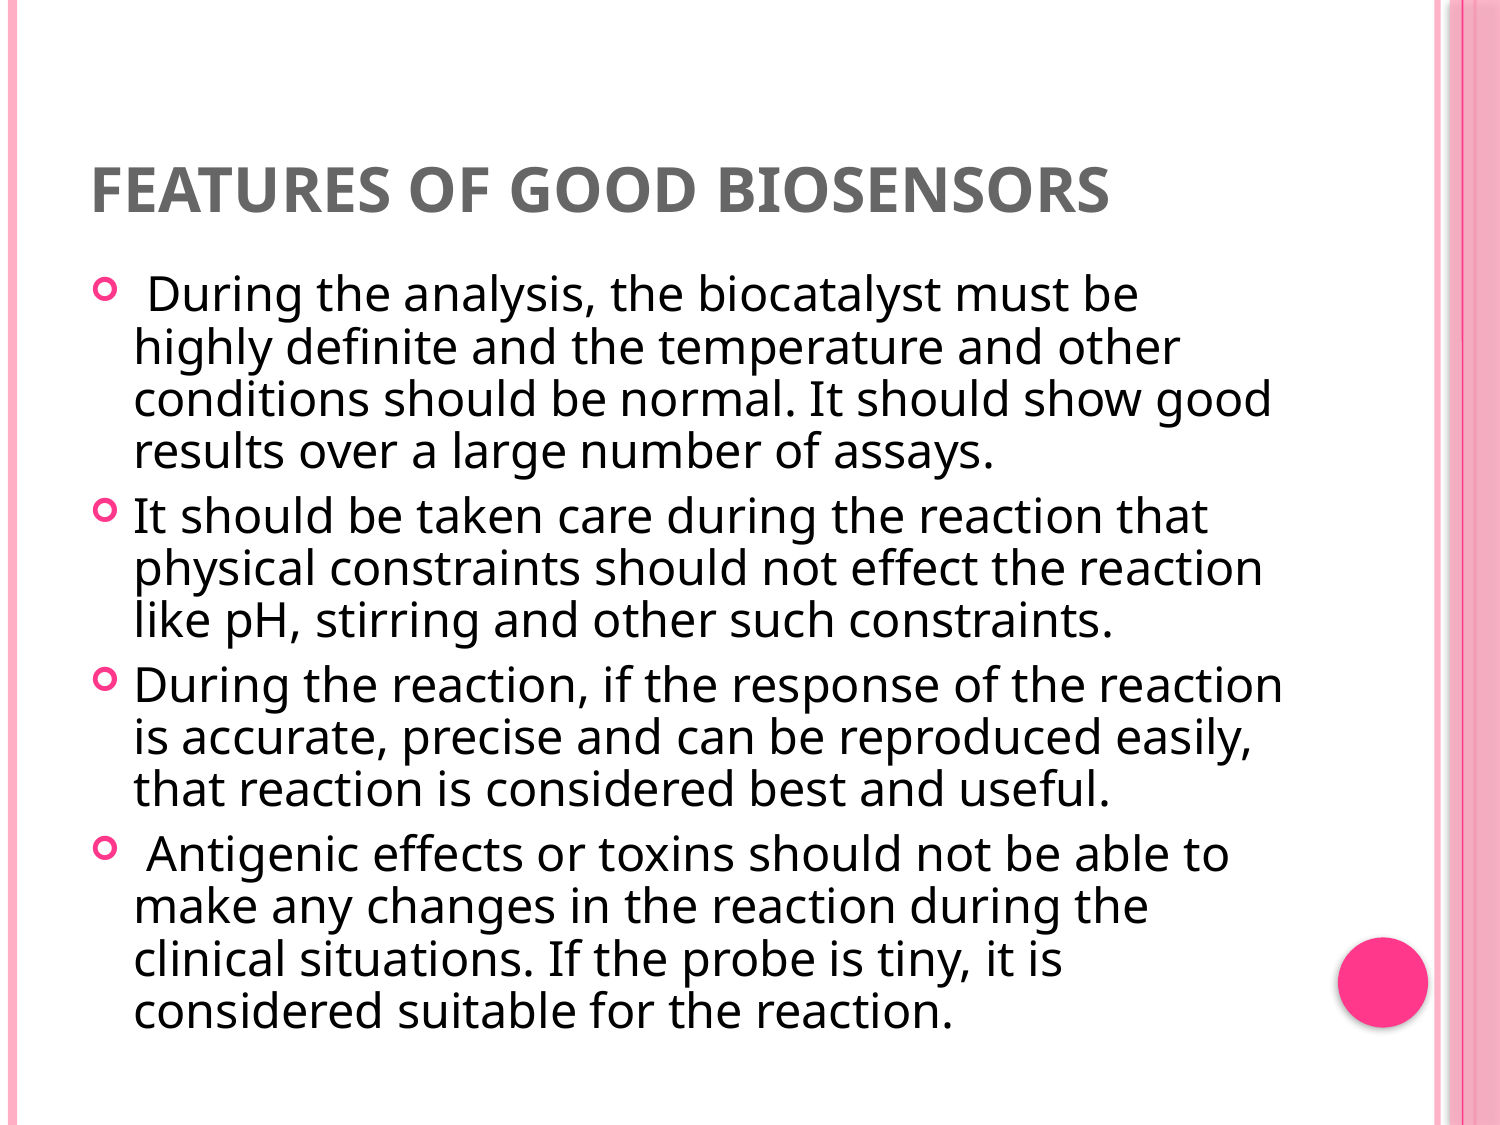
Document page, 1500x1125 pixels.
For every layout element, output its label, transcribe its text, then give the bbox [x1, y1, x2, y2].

list During the analysis, the biocatalyst must be highly definite and the temperature and other conditions should be normal. It should show good results over a large number of assays. It should be taken care during the reaction that physical constraints should not effect the reaction like pH, stirring and other such constraints. During the reaction, if the response of the reaction is accurate, precise and can be reproduced easily, that reaction is considered best and useful. Antigenic effects or toxins should not be able to make any changes in the reaction during the clinical situations. If the probe is tiny, it is considered suitable for the reaction. [74, 262, 1301, 1063]
title Features of good biosensors [75, 45, 1300, 233]
